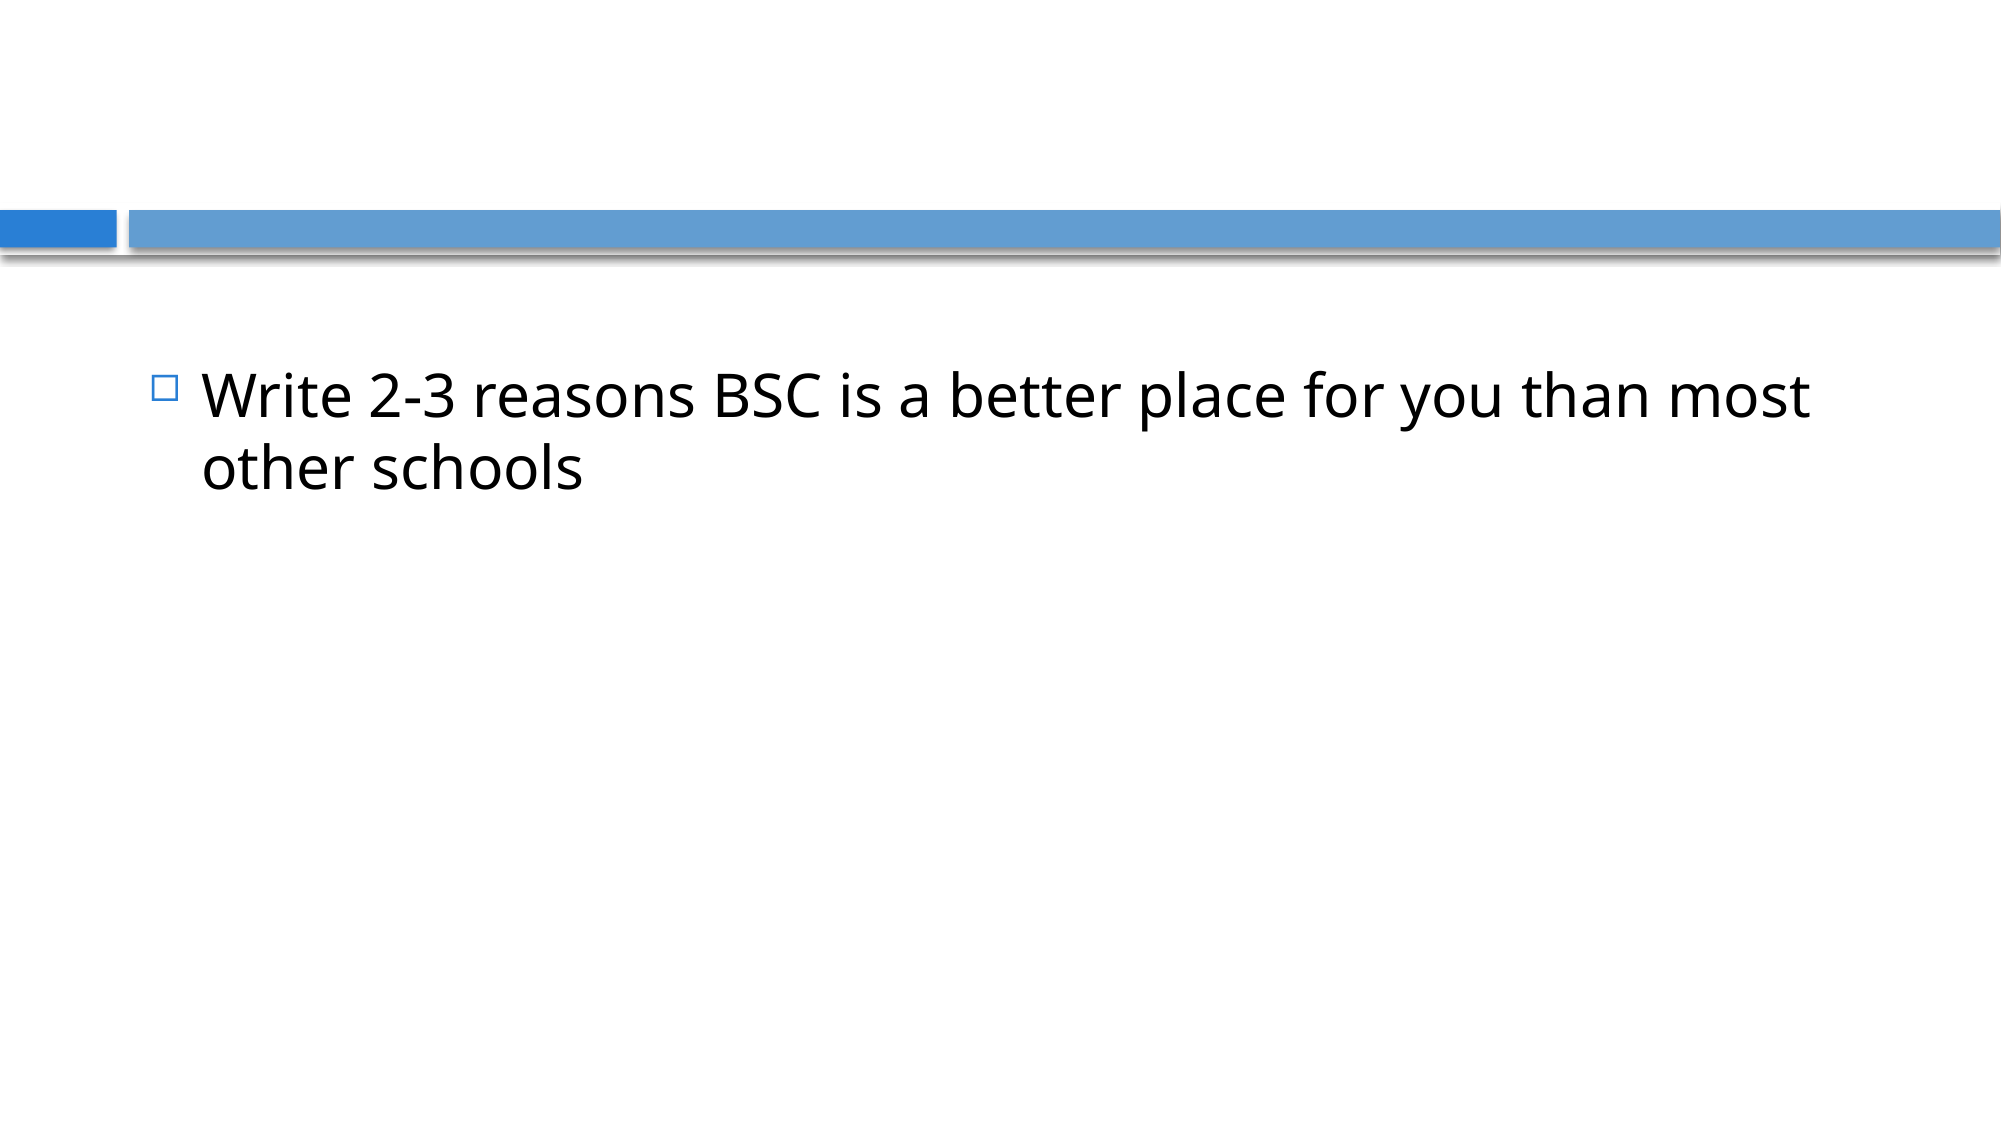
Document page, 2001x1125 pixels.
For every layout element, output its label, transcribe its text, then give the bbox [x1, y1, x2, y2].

list Write 2-3 reasons BSC is a better place for you than most other schools [133, 262, 1918, 1000]
